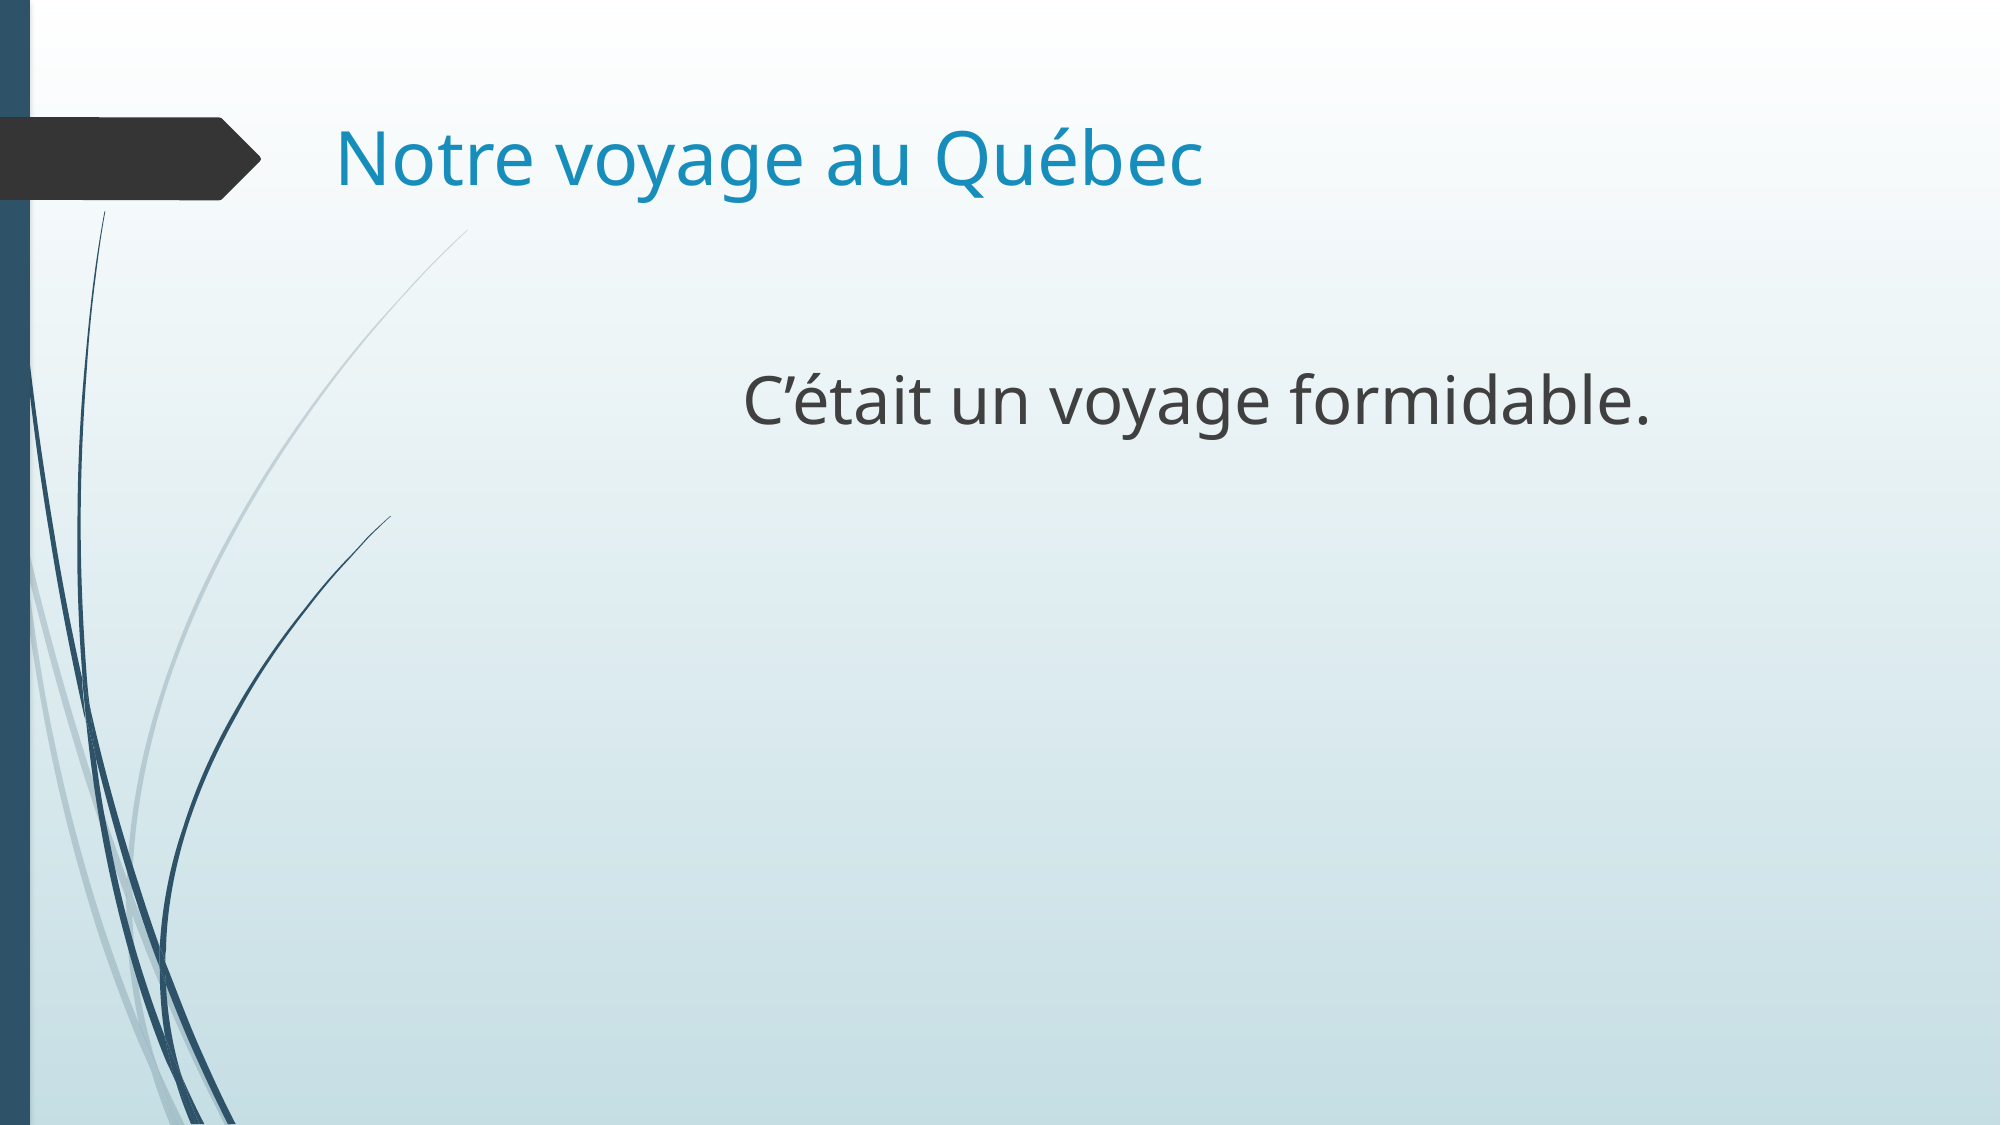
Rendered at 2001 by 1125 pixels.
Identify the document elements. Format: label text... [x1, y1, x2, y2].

list C’était un voyage formidable. [727, 350, 1888, 1002]
title Notre voyage au Québec [319, 102, 1888, 313]
